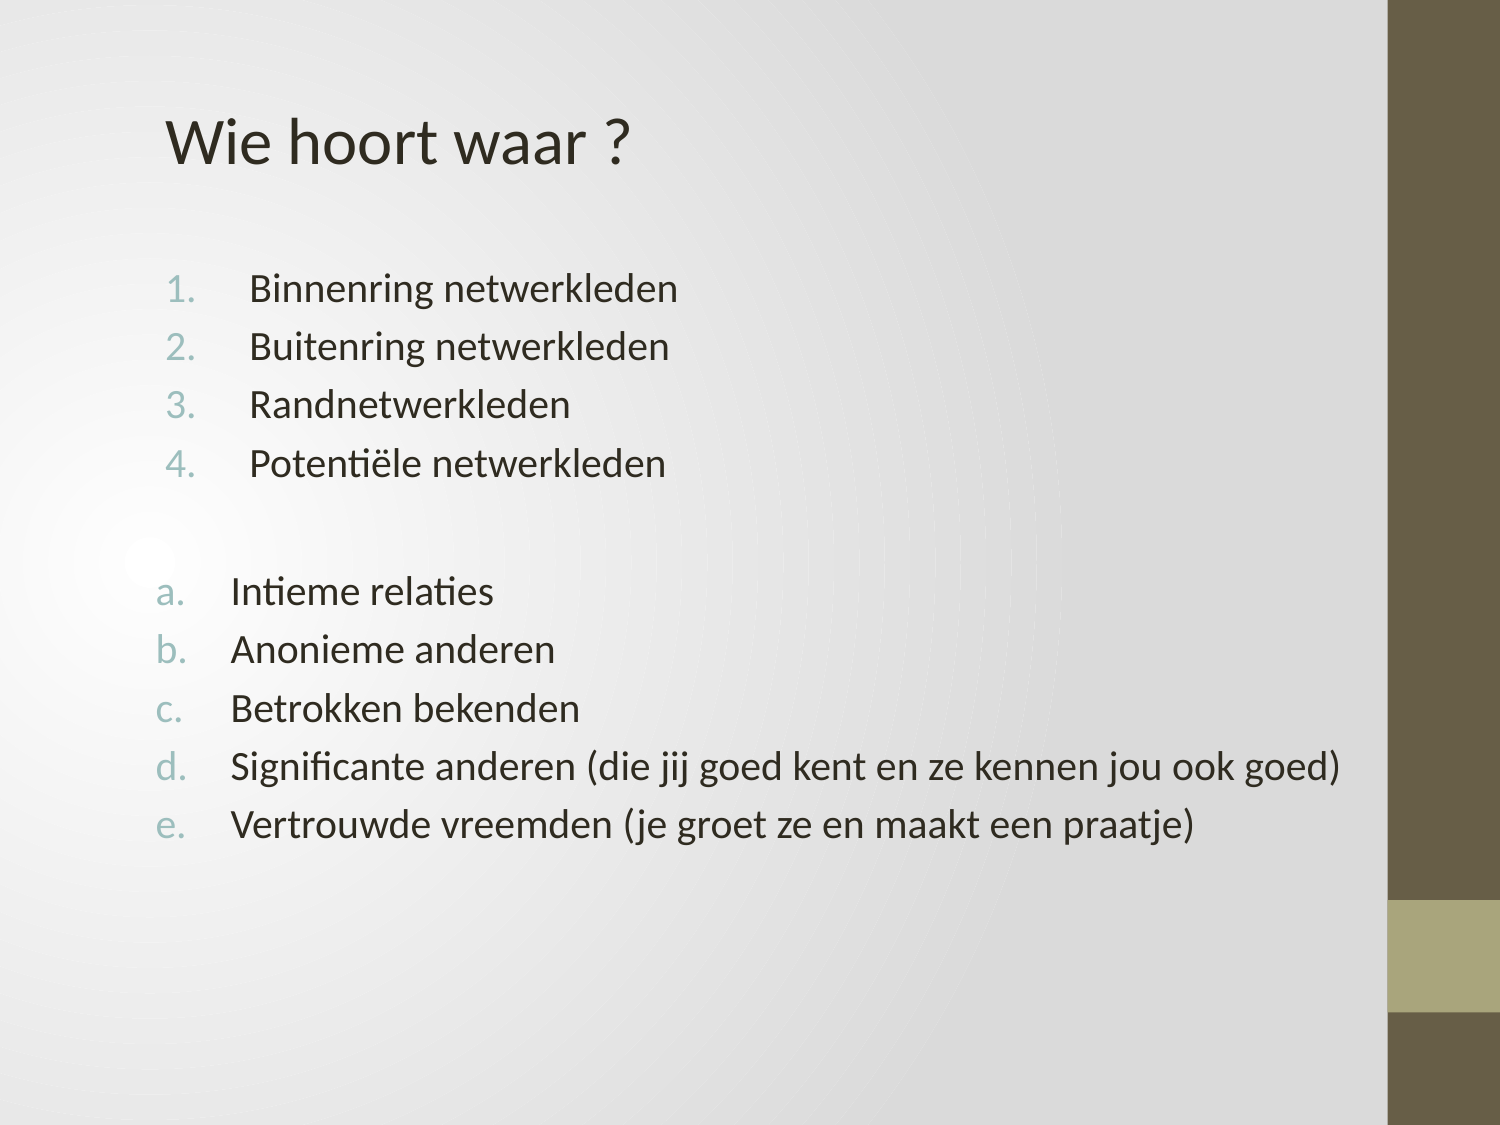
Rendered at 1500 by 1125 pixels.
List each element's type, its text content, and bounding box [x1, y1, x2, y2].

list Wie hoort waar ? Binnenring netwerkleden Buitenring netwerkleden Randnetwerkleden Potentiële netwerkleden Intieme relaties Anonieme anderen Betrokken bekenden Significante anderen (die jij goed kent en ze kennen jou ook goed) Vertrouwde vreemden (je groet ze en maakt een praatje) [75, 90, 1425, 1005]
